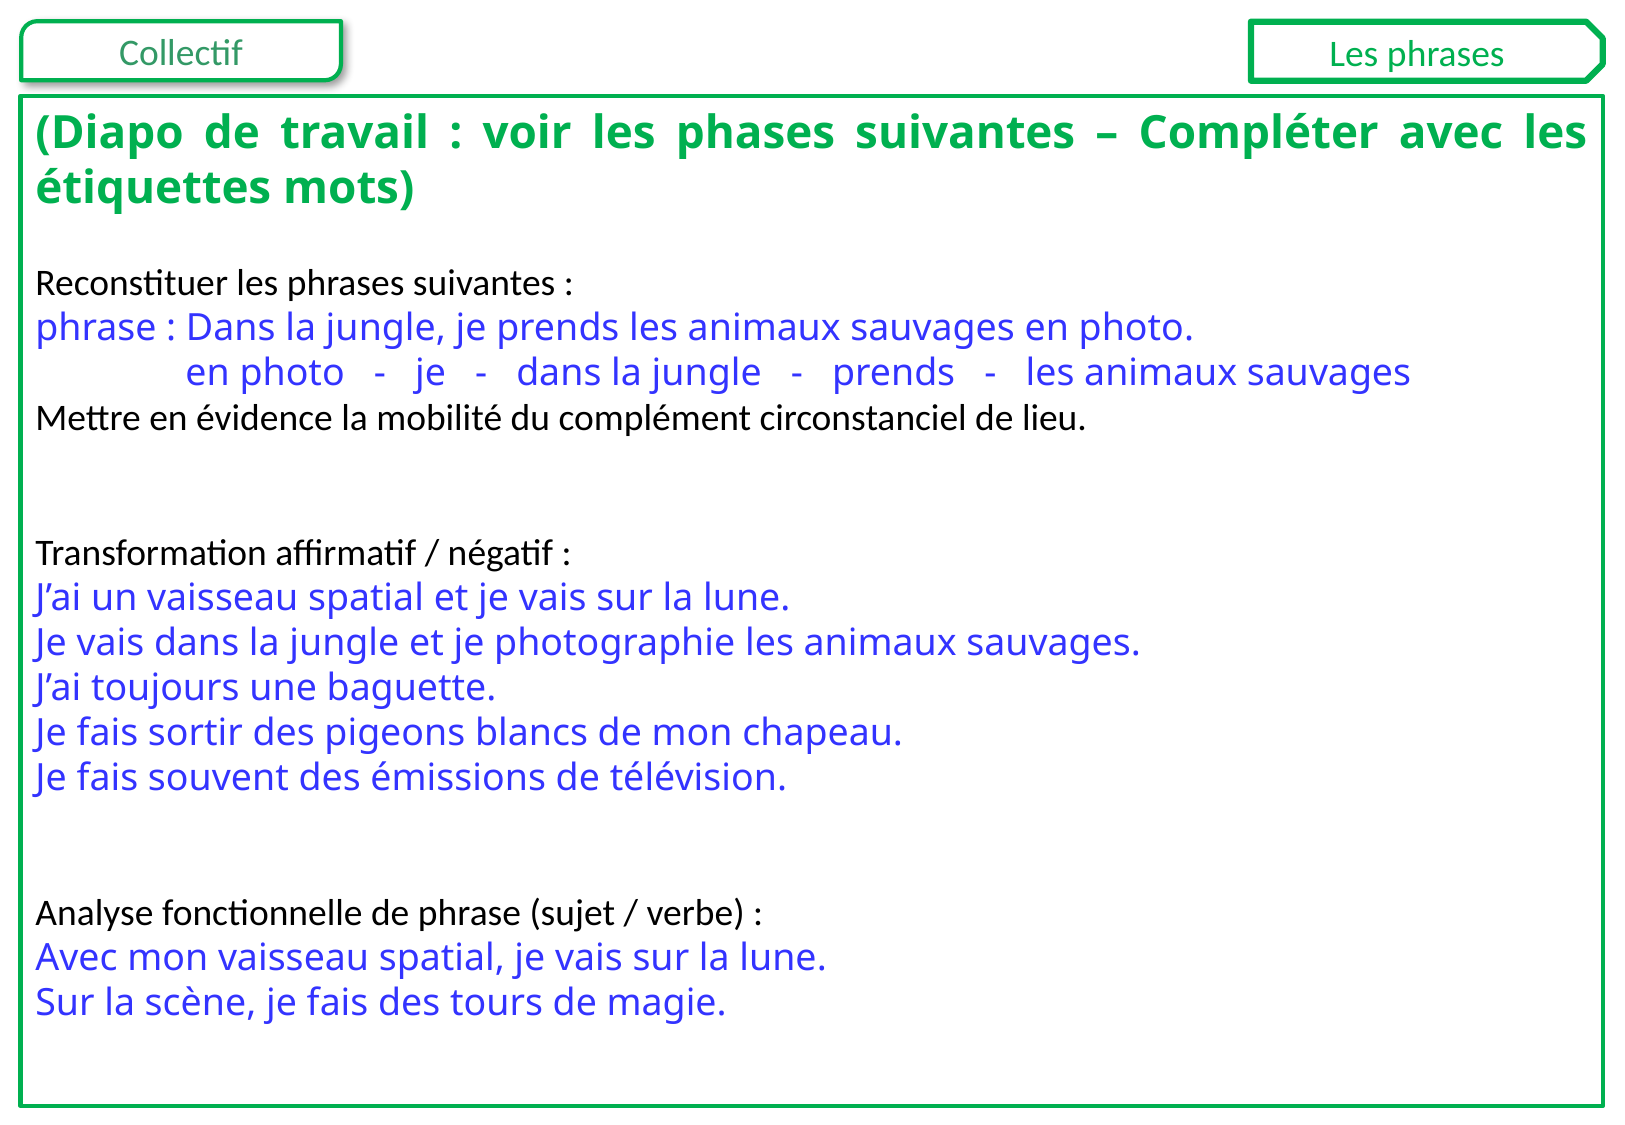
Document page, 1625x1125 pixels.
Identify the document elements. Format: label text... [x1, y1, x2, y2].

list Les phrases [1250, 21, 1584, 81]
list (Diapo de travail : voir les phases suivantes – Compléter avec les étiquettes mots) Reconstituer les phrases suivantes : phrase : Dans la jungle, je prends les animaux sauvages en photo. en photo - je - dans la jungle - prends - les animaux sauvages Mettre en évidence la mobilité du complément circonstanciel de lieu. Transformation affirmatif / négatif : J’ai un vaisseau spatial et je vais sur la lune. Je vais dans la jungle et je photographie les animaux sauvages. J’ai toujours une baguette. Je fais sortir des pigeons blancs de mon chapeau. Je fais souvent des émissions de télévision. Analyse fonctionnelle de phrase (sujet / verbe) : Avec mon vaisseau spatial, je vais sur la lune. Sur la scène, je fais des tours de magie. [18, 94, 1605, 1108]
